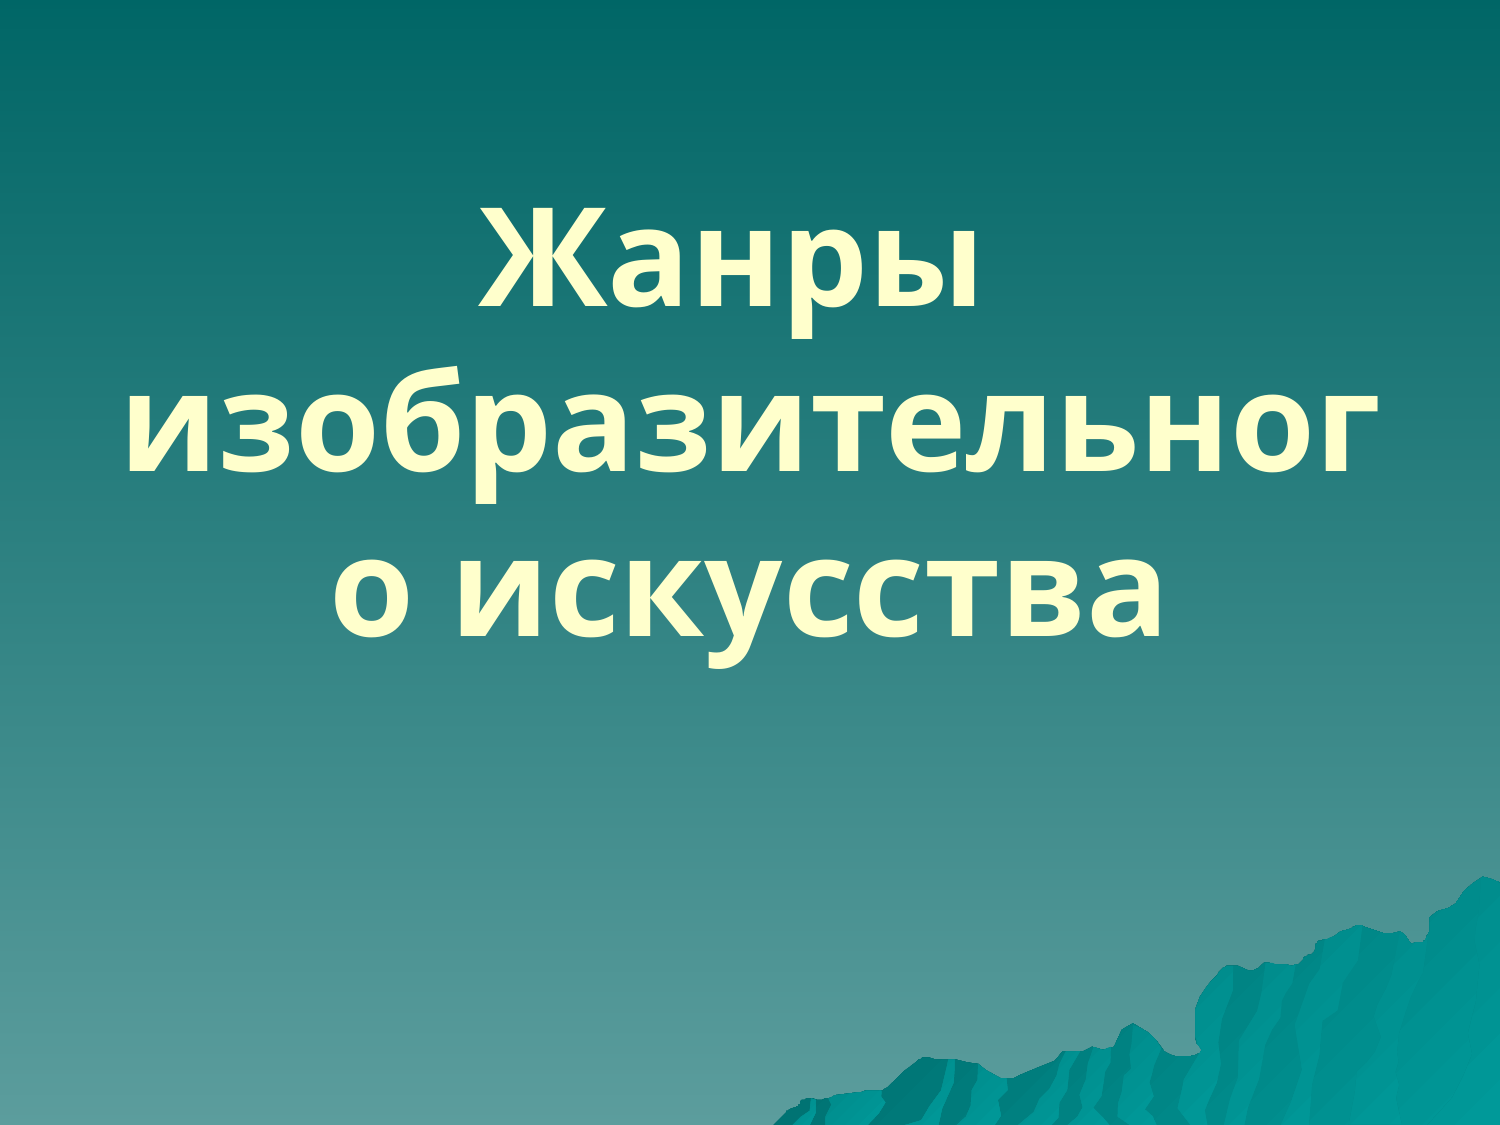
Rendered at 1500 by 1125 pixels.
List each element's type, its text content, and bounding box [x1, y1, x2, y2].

title Жанры изобразительного искусства [75, 45, 1425, 788]
